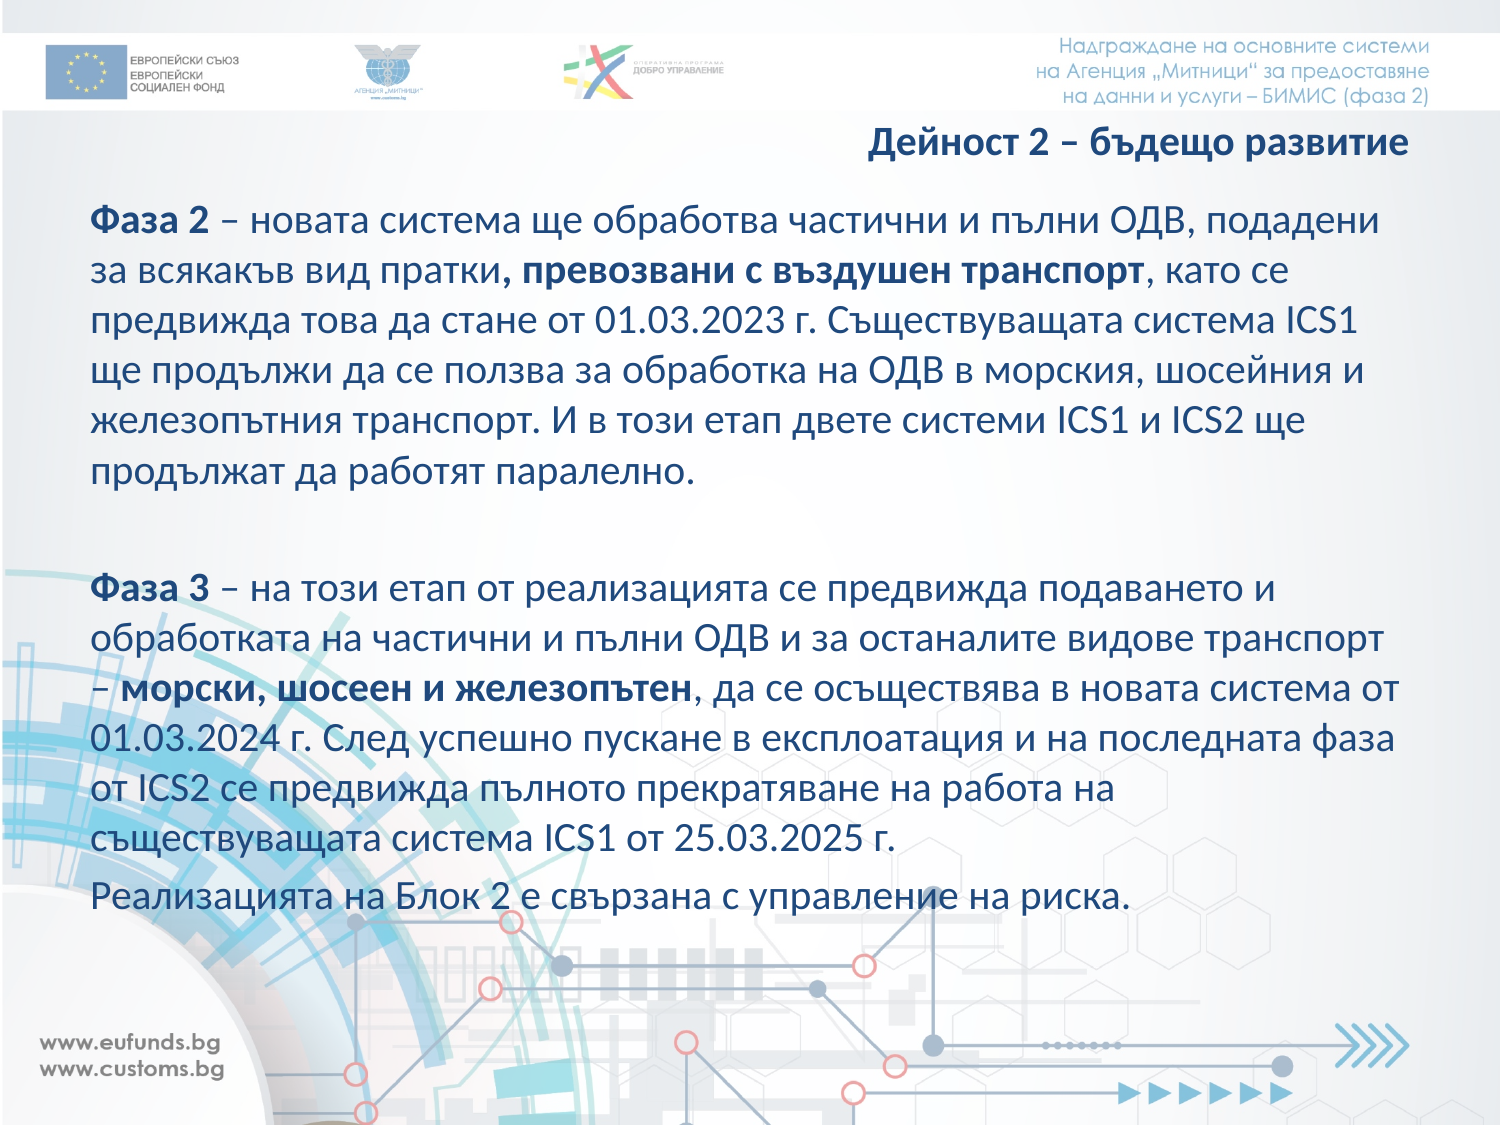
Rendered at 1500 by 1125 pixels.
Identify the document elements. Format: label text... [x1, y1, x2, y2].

list Фаза 2 – новата система ще обработва частични и пълни ОДВ, подадени за всякакъв вид пратки, превозвани с въздушен транспорт, като се предвижда това да стане от 01.03.2023 г. Съществуващата система ICS1 ще продължи да се ползва за обработка на ОДВ в морския, шосейния и железопътния транспорт. И в този етап двете системи ICS1 и ICS2 ще продължат да работят паралелно. Фаза 3 – на този етап от реализацията се предвижда подаването и обработката на частични и пълни ОДВ и за останалите видове транспорт – морски, шосеен и железопътен, да се осъществява в новата система от 01.03.2024 г. След успешно пускане в експлоатация и на последната фаза от ICS2 се предвижда пълното прекратяване на работа на съществуващата система ICS1 от 25.03.2025 г. Реализацията на Блок 2 е свързана с управление на риска. [75, 184, 1425, 1005]
title Дейност 2 – бъдещо развитие [75, 45, 1425, 184]
